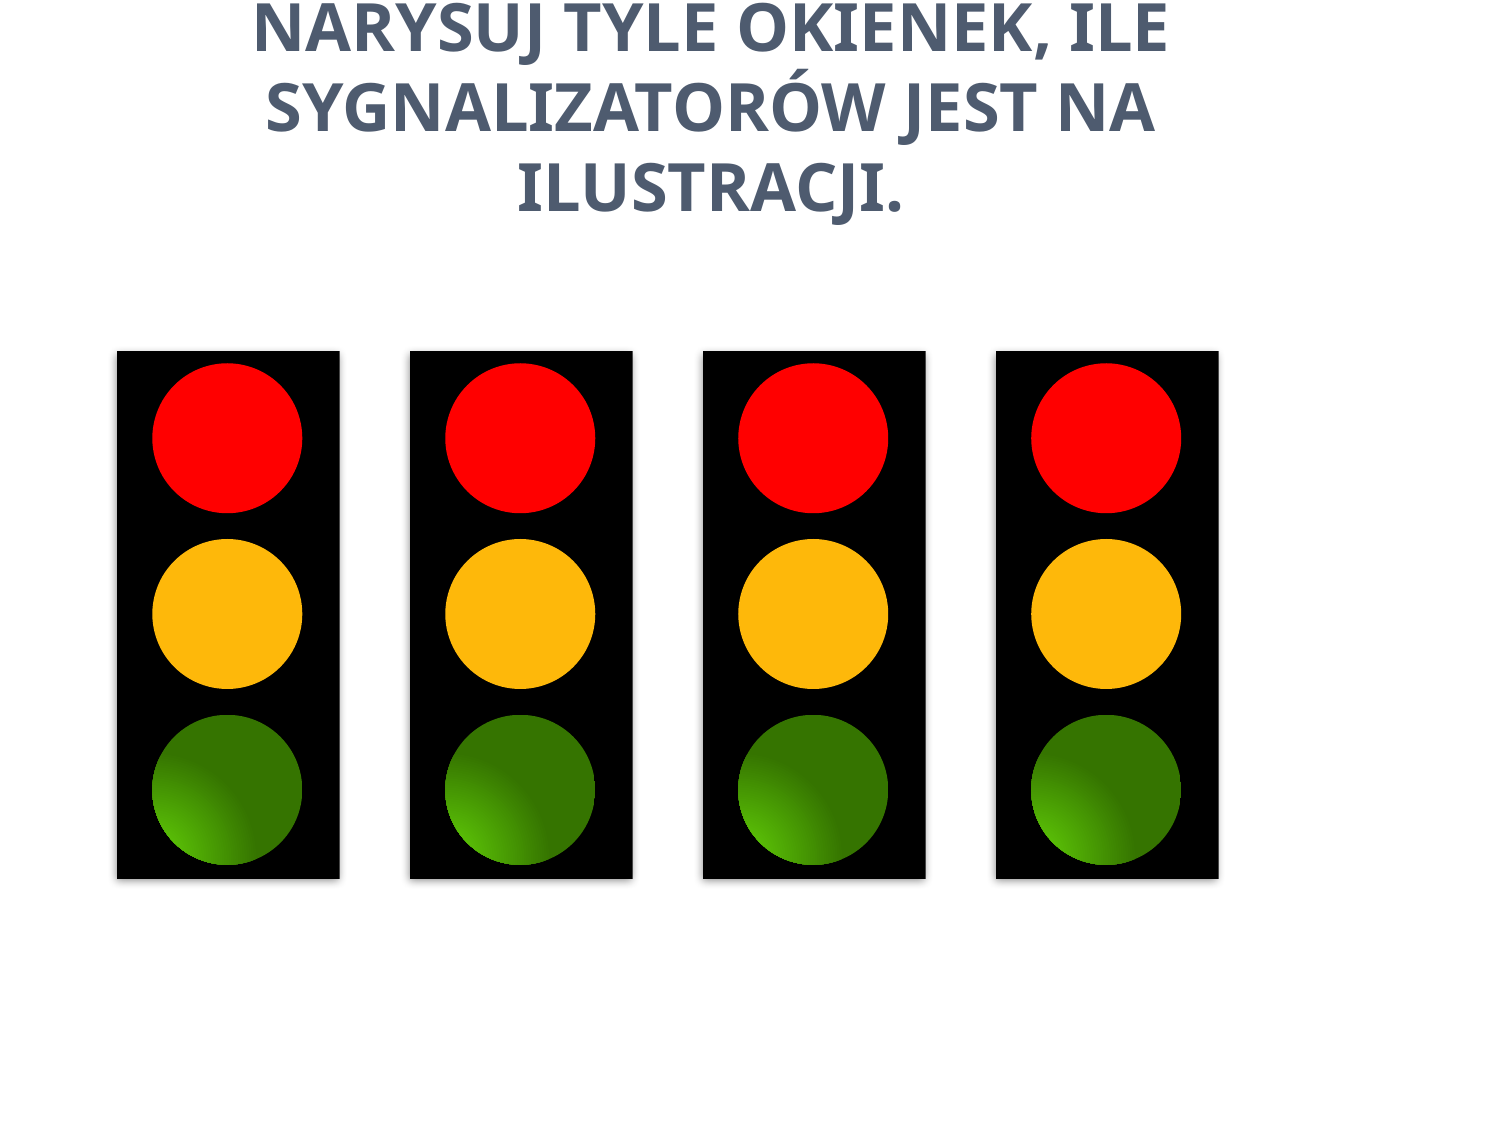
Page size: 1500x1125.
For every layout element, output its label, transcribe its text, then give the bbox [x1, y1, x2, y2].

list [75, 262, 1300, 1062]
text_box [738, 363, 889, 514]
text_box [1031, 714, 1182, 865]
title Narysuj tyle okienek, ile sygnalizatorów jest na ilustracji. [75, 45, 1348, 233]
text_box [738, 538, 889, 689]
text_box [117, 351, 340, 879]
text_box [445, 714, 596, 865]
text_box [152, 363, 303, 514]
text_box [410, 351, 633, 879]
text_box [1031, 363, 1182, 514]
text_box [1031, 538, 1182, 689]
text_box [445, 363, 596, 514]
text_box [738, 714, 889, 865]
text_box [703, 351, 926, 879]
text_box [152, 538, 303, 689]
text_box [445, 538, 596, 689]
text_box [152, 714, 303, 865]
text_box [996, 351, 1219, 879]
